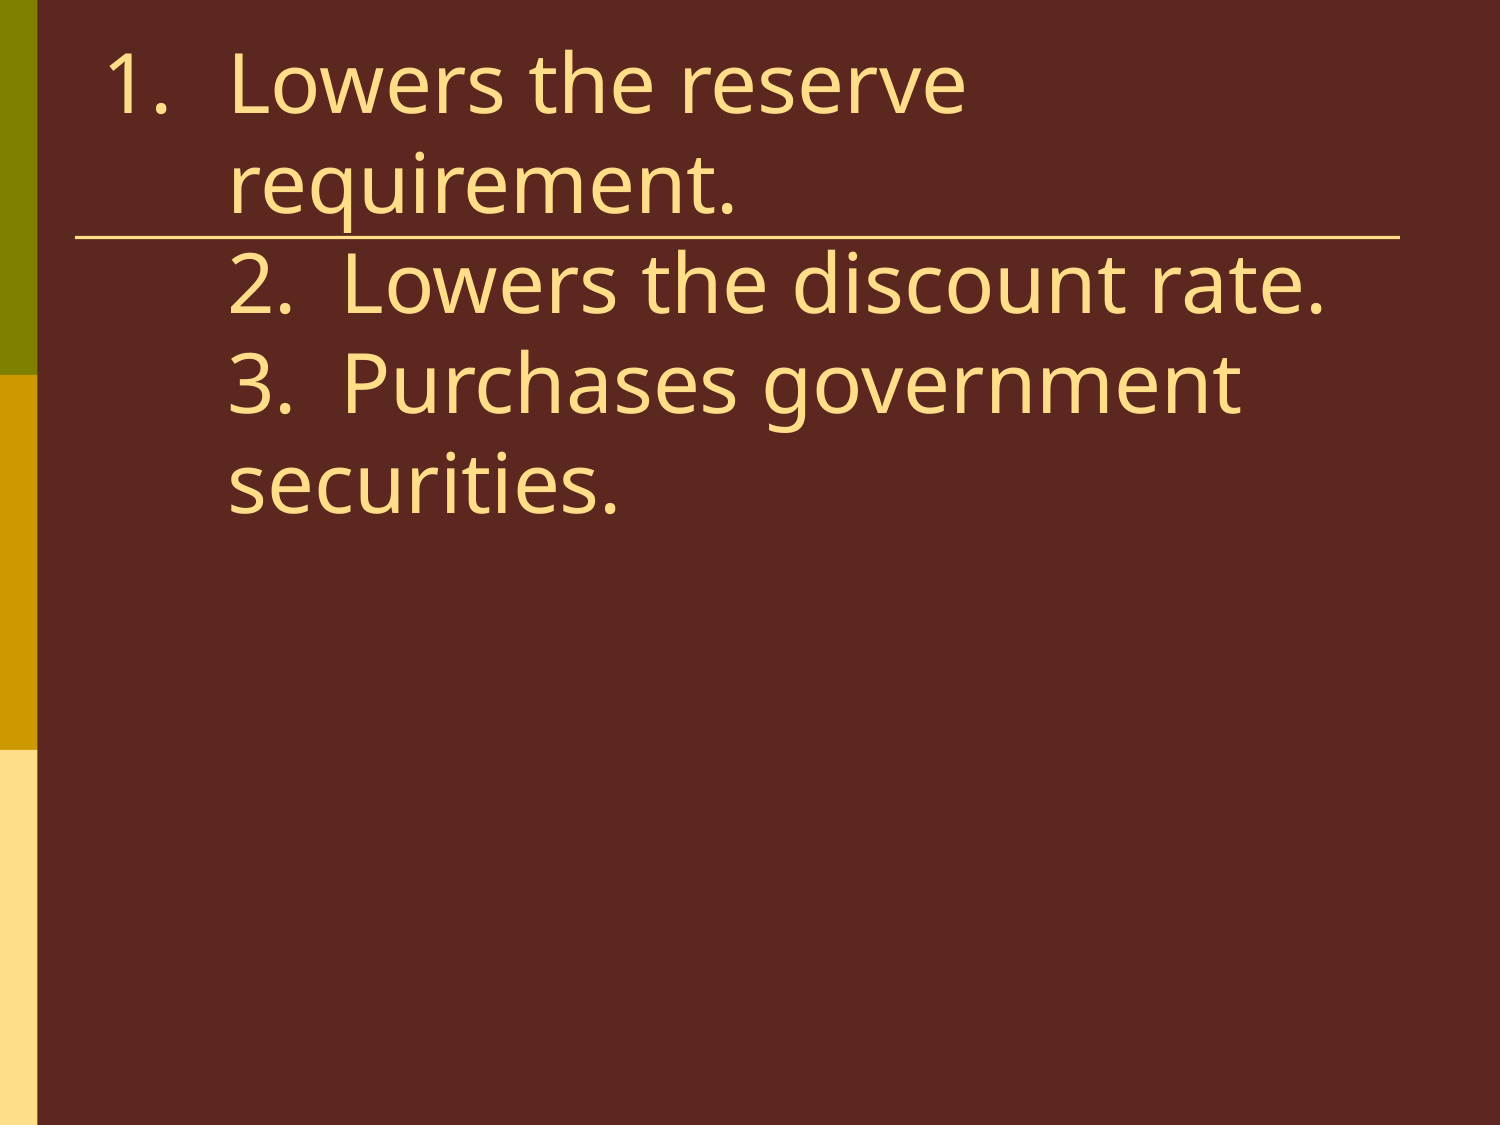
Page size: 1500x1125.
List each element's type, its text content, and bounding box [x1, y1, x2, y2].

title Lowers the reserve requirement. 2. Lowers the discount rate. 3. Purchases government securities. [87, 350, 1438, 538]
